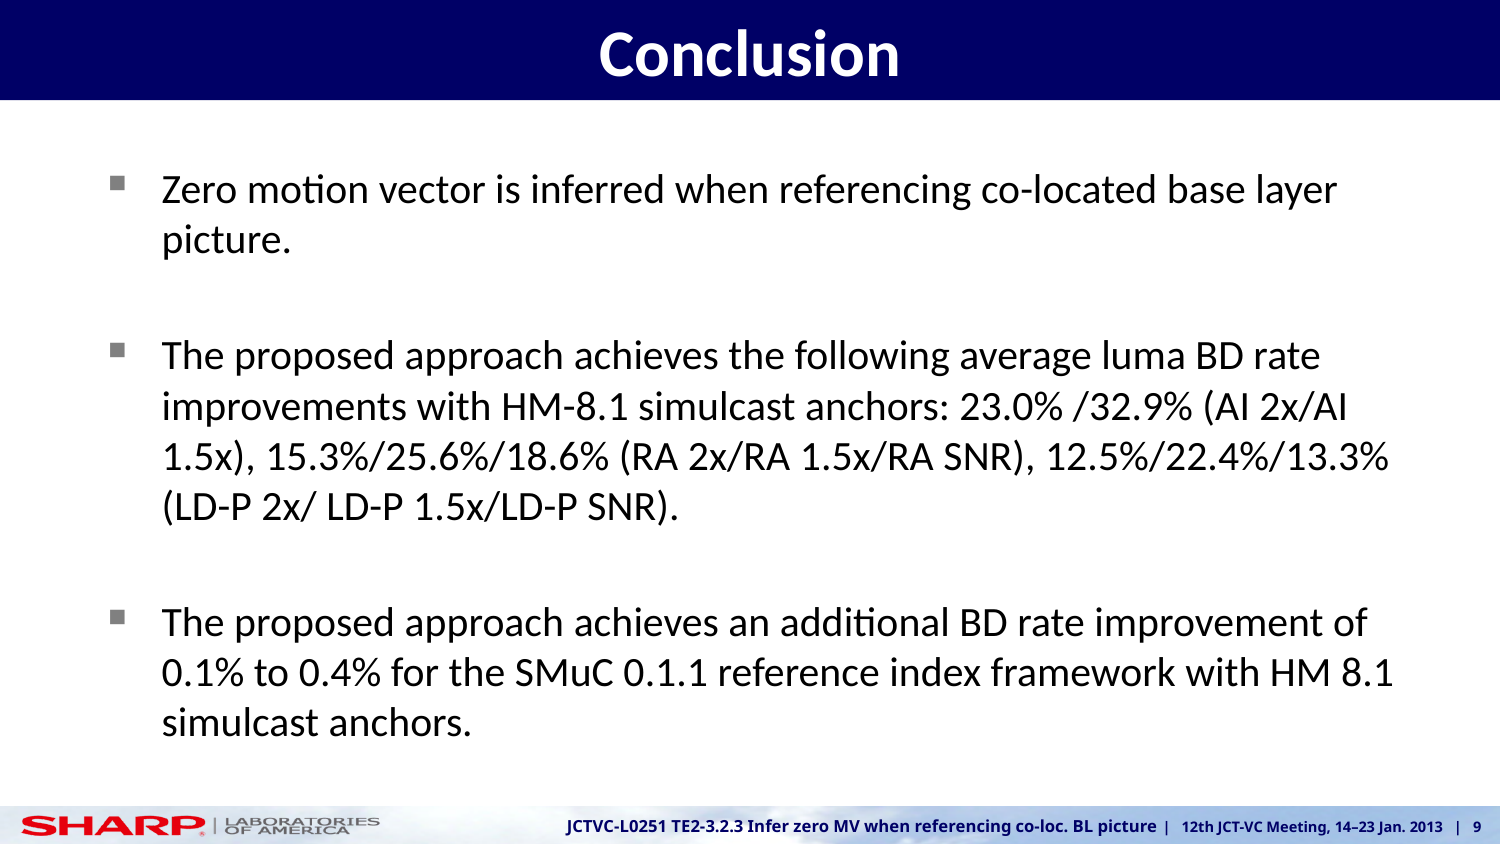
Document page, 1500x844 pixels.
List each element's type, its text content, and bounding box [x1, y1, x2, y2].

title Conclusion [17, 0, 1484, 101]
picture [0, 806, 1500, 844]
list Zero motion vector is inferred when referencing co-located base layer picture. The proposed approach achieves the following average luma BD rate improvements with HM-8.1 simulcast anchors: 23.0% /32.9% (AI 2x/AI 1.5x), 15.3%/25.6%/18.6% (RA 2x/RA 1.5x/RA SNR), 12.5%/22.4%/13.3% (LD-P 2x/ LD-P 1.5x/LD-P SNR). The proposed approach achieves an additional BD rate improvement of 0.1% to 0.4% for the SMuC 0.1.1 reference index framework with HM 8.1 simulcast anchors. [93, 154, 1432, 754]
